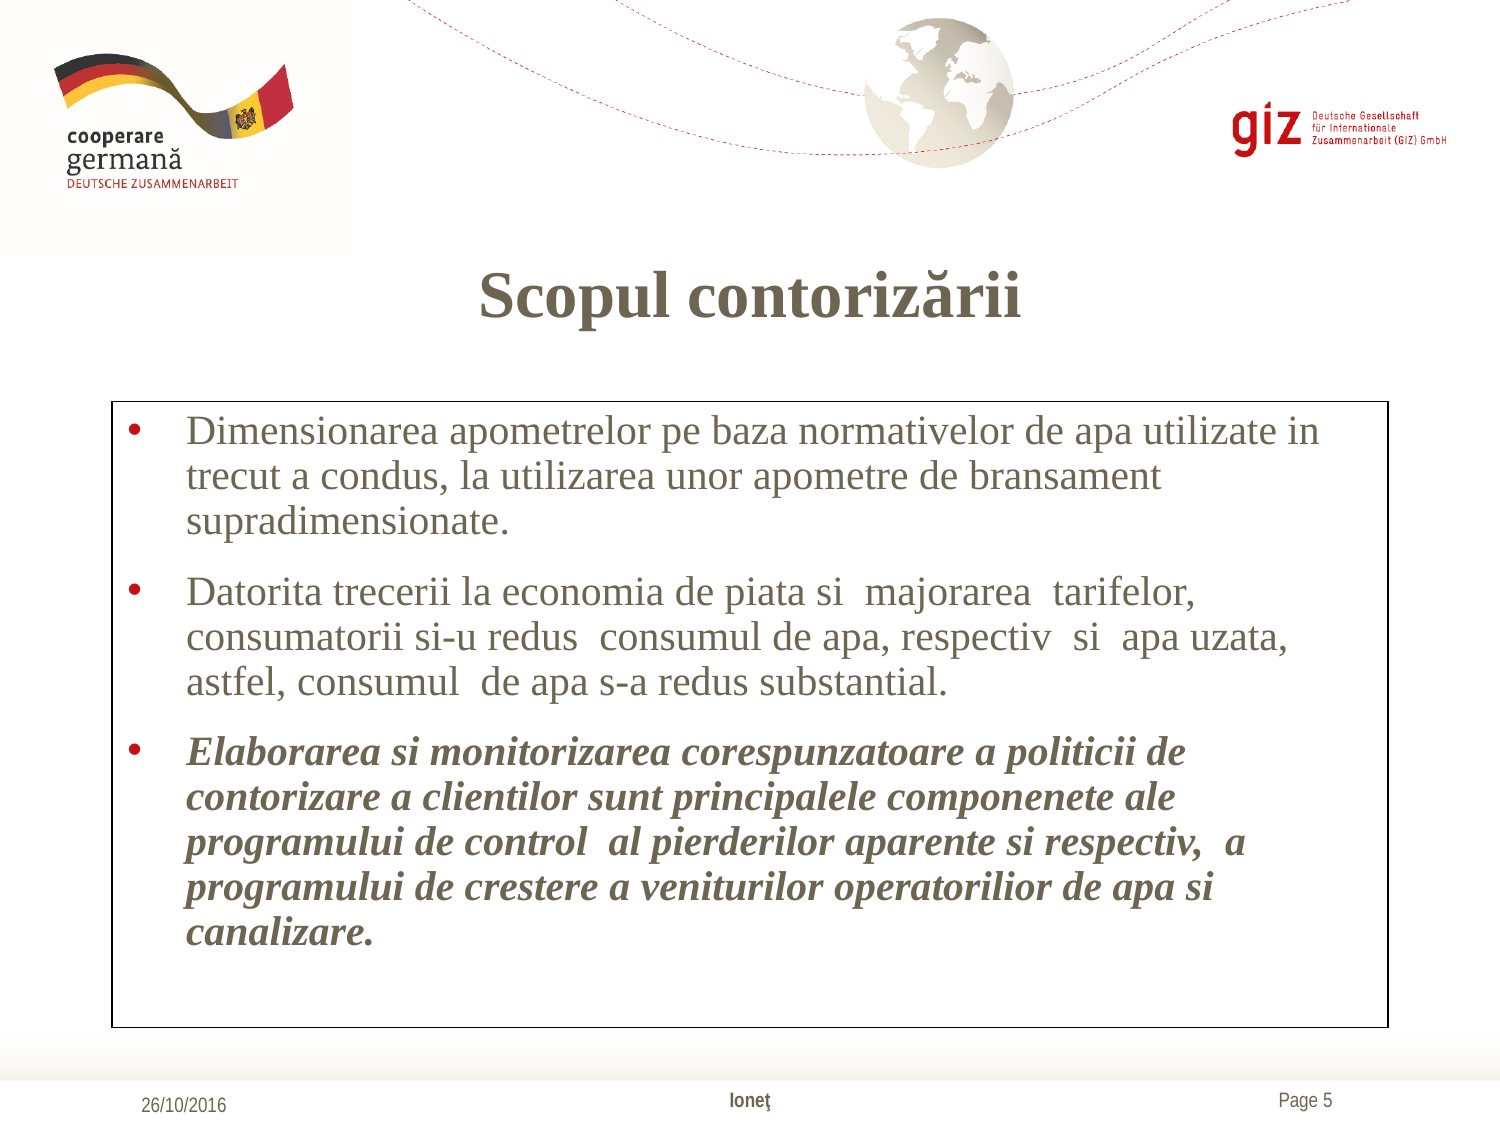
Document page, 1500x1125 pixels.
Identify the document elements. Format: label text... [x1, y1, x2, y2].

title Scopul contorizării [111, 242, 1389, 346]
text_box 26/10/2016 [126, 1084, 339, 1125]
list Dimensionarea apometrelor pe baza normativelor de apa utilizate in trecut a condus, la utilizarea unor apometre de bransament supradimensionate. Datorita trecerii la economia de piata si majorarea tarifelor, consumatorii si-u redus consumul de apa, respectiv si apa uzata, astfel, consumul de apa s-a redus substantial. Elaborarea si monitorizarea corespunzatoare a politicii de contorizare a clientilor sunt principalele componenete ale programului de control al pierderilor aparente si respectiv, a programului de crestere a veniturilor operatorilior de apa si canalizare. [111, 401, 1389, 1028]
text_box Ioneţ [469, 1079, 1031, 1120]
picture [0, 0, 1500, 256]
picture [0, 959, 1500, 1081]
